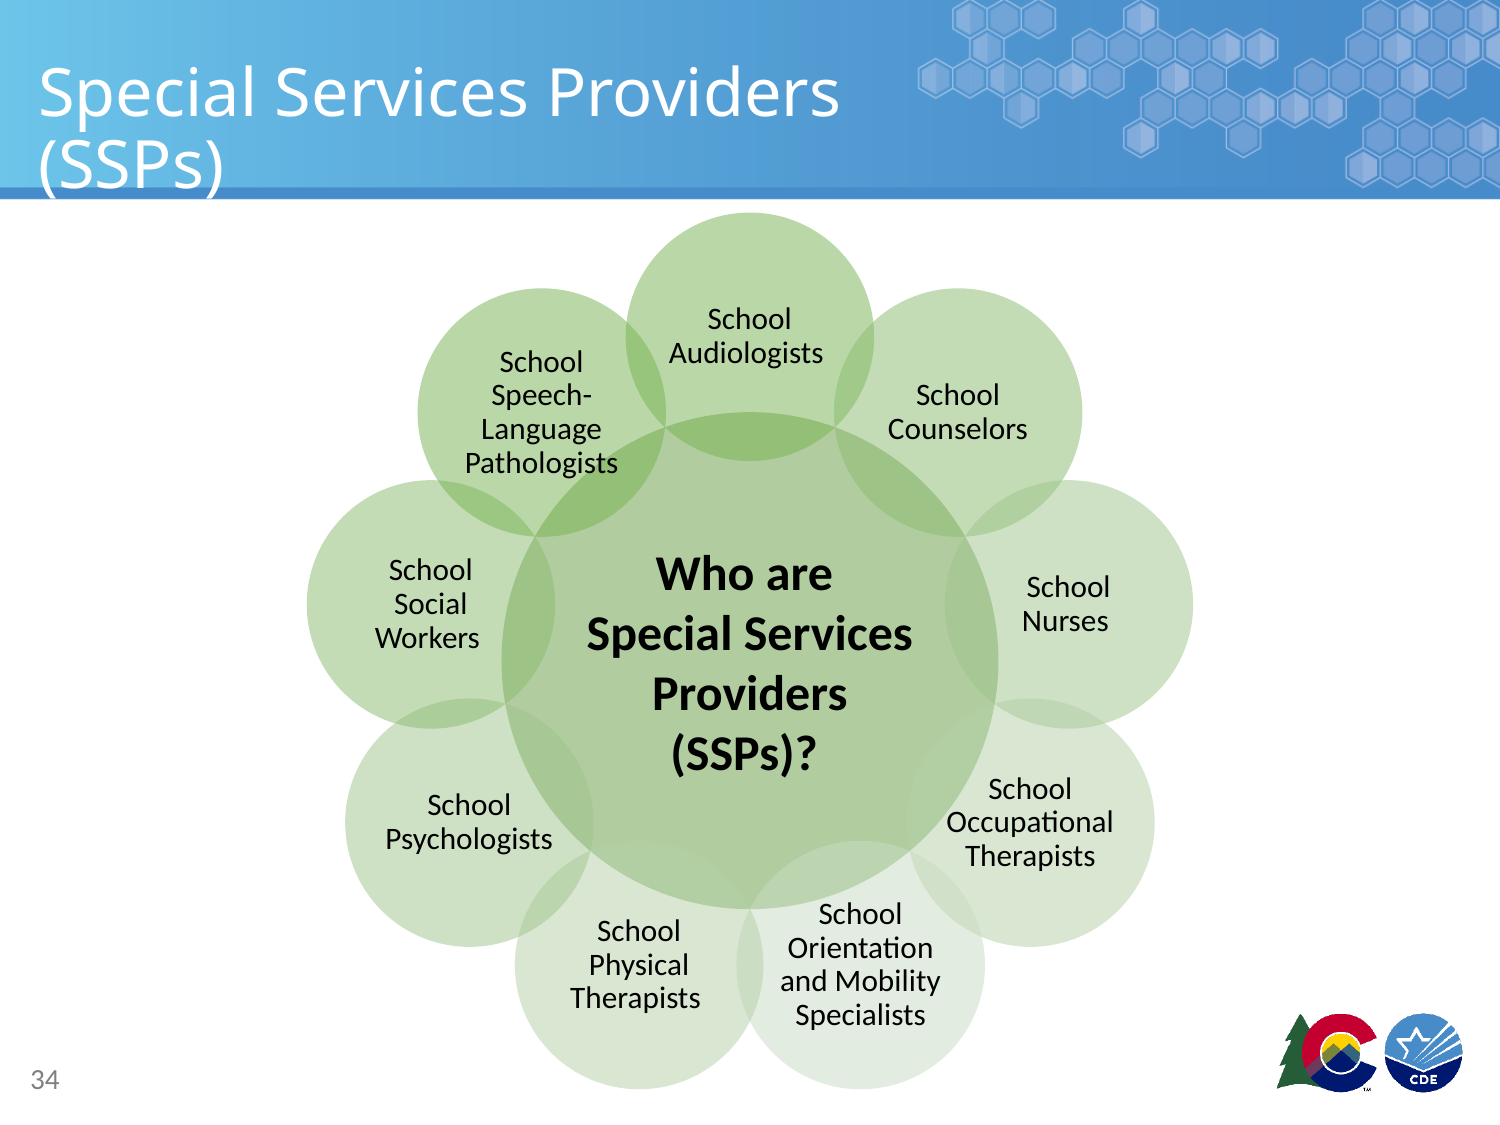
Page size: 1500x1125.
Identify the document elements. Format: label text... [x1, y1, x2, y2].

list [38, 207, 1462, 1095]
title Special Services Providers (SSPs) [38, 58, 976, 150]
slide_number 34 [15, 1053, 353, 1114]
picture [0, 0, 1500, 200]
